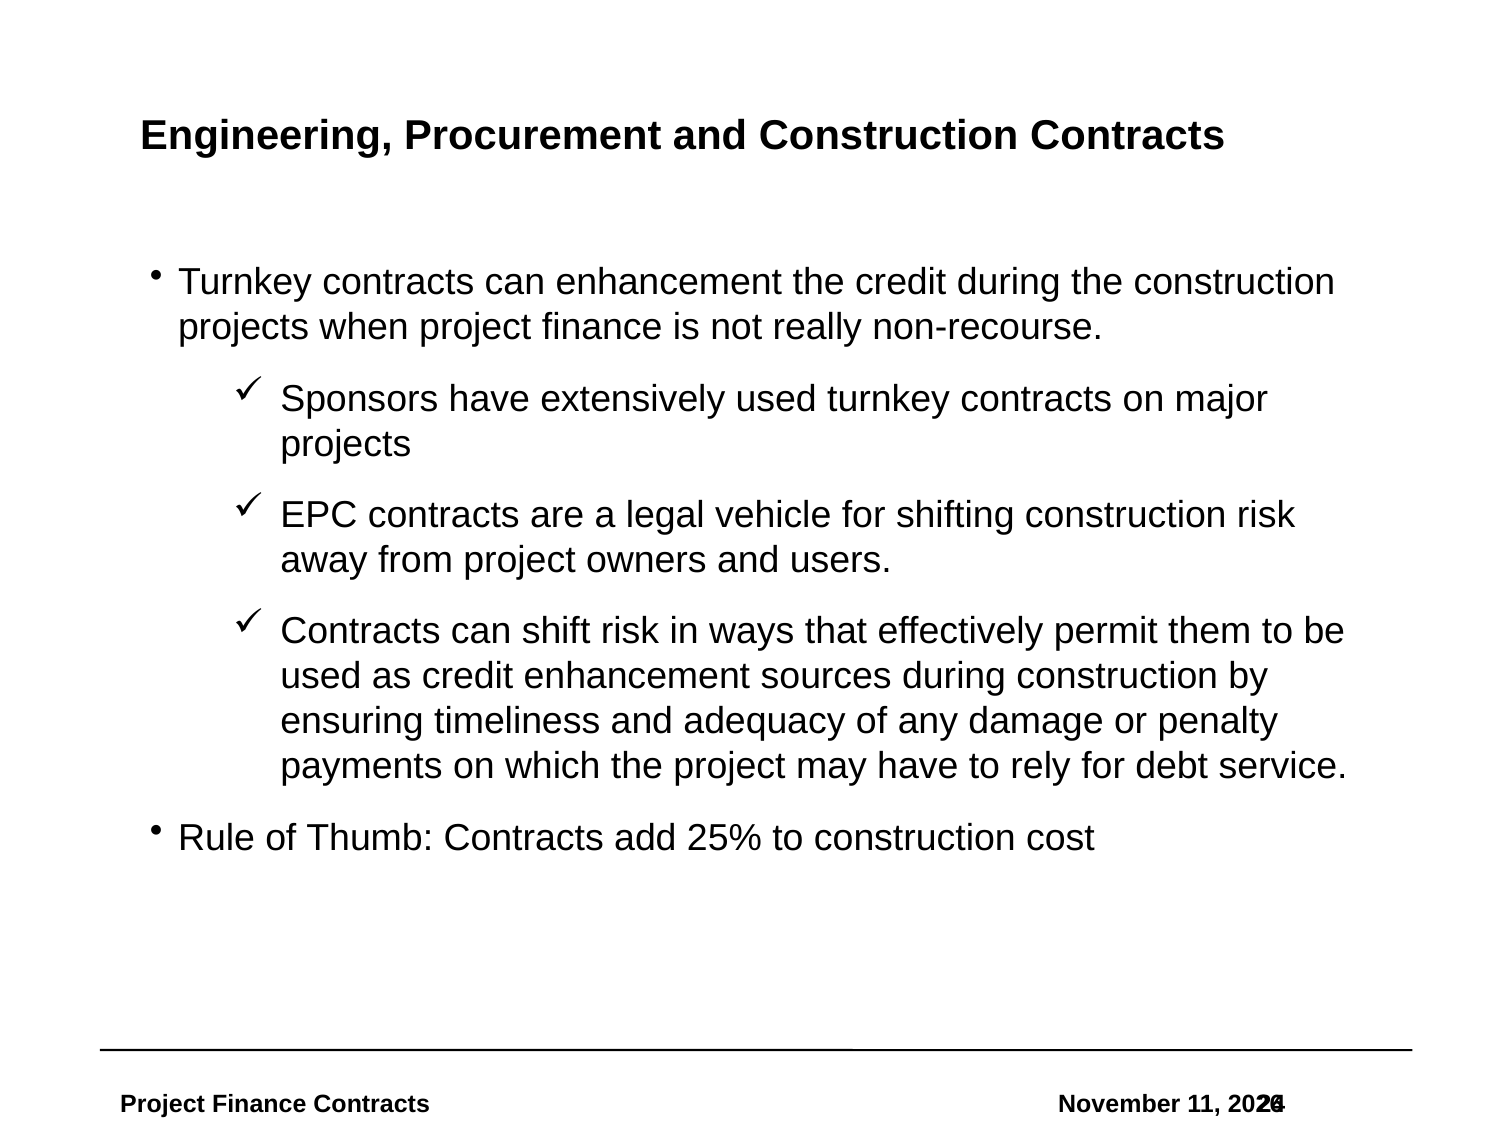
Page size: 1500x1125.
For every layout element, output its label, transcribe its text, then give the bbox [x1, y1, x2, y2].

list Turnkey contracts can enhancement the credit during the construction projects when project finance is not really non-recourse. Sponsors have extensively used turnkey contracts on major projects EPC contracts are a legal vehicle for shifting construction risk away from project owners and users. Contracts can shift risk in ways that effectively permit them to be used as credit enhancement sources during construction by ensuring timeliness and adequacy of any damage or penalty payments on which the project may have to rely for debt service. Rule of Thumb: Contracts add 25% to construction cost [124, 249, 1376, 1001]
title Engineering, Procurement and Construction Contracts [124, 99, 1288, 226]
